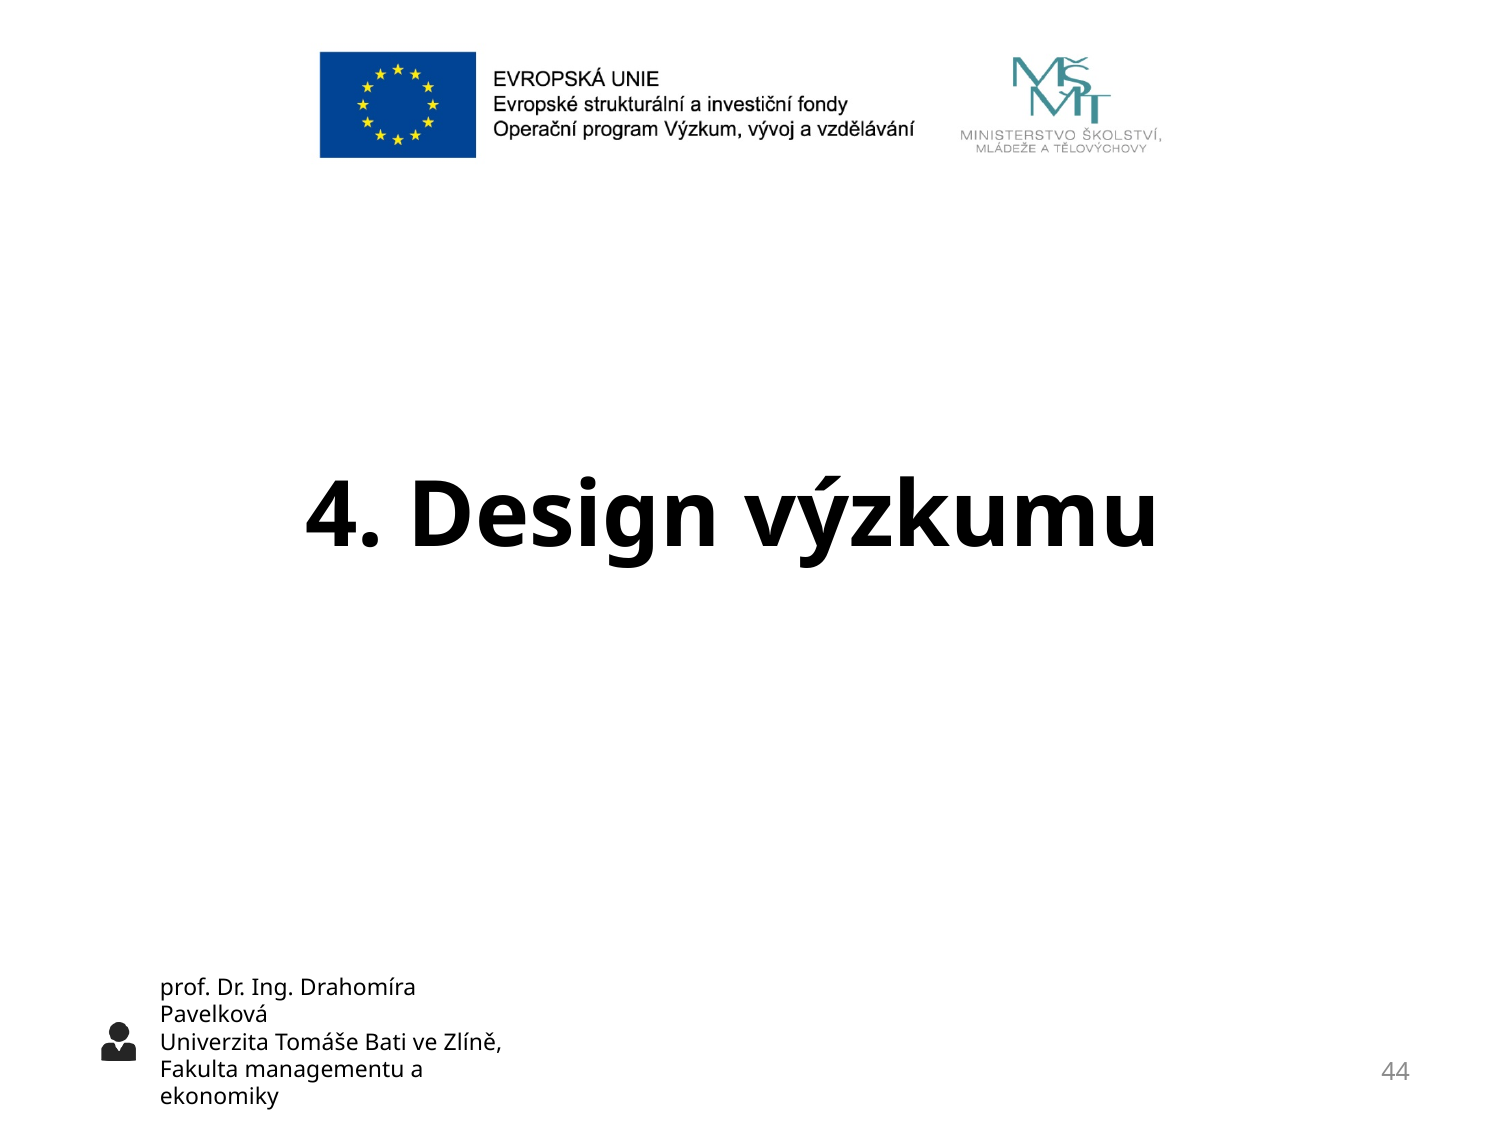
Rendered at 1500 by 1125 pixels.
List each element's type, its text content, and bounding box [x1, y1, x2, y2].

picture [101, 1021, 136, 1062]
footer prof. Dr. Ing. Drahomíra Pavelková Univerzita Tomáše Bati ve Zlíně, Fakulta managementu a ekonomiky [145, 999, 526, 1083]
title 4. Design výzkumu [101, 385, 1366, 634]
picture [267, 0, 1213, 210]
slide_number 44 [1074, 1042, 1425, 1103]
